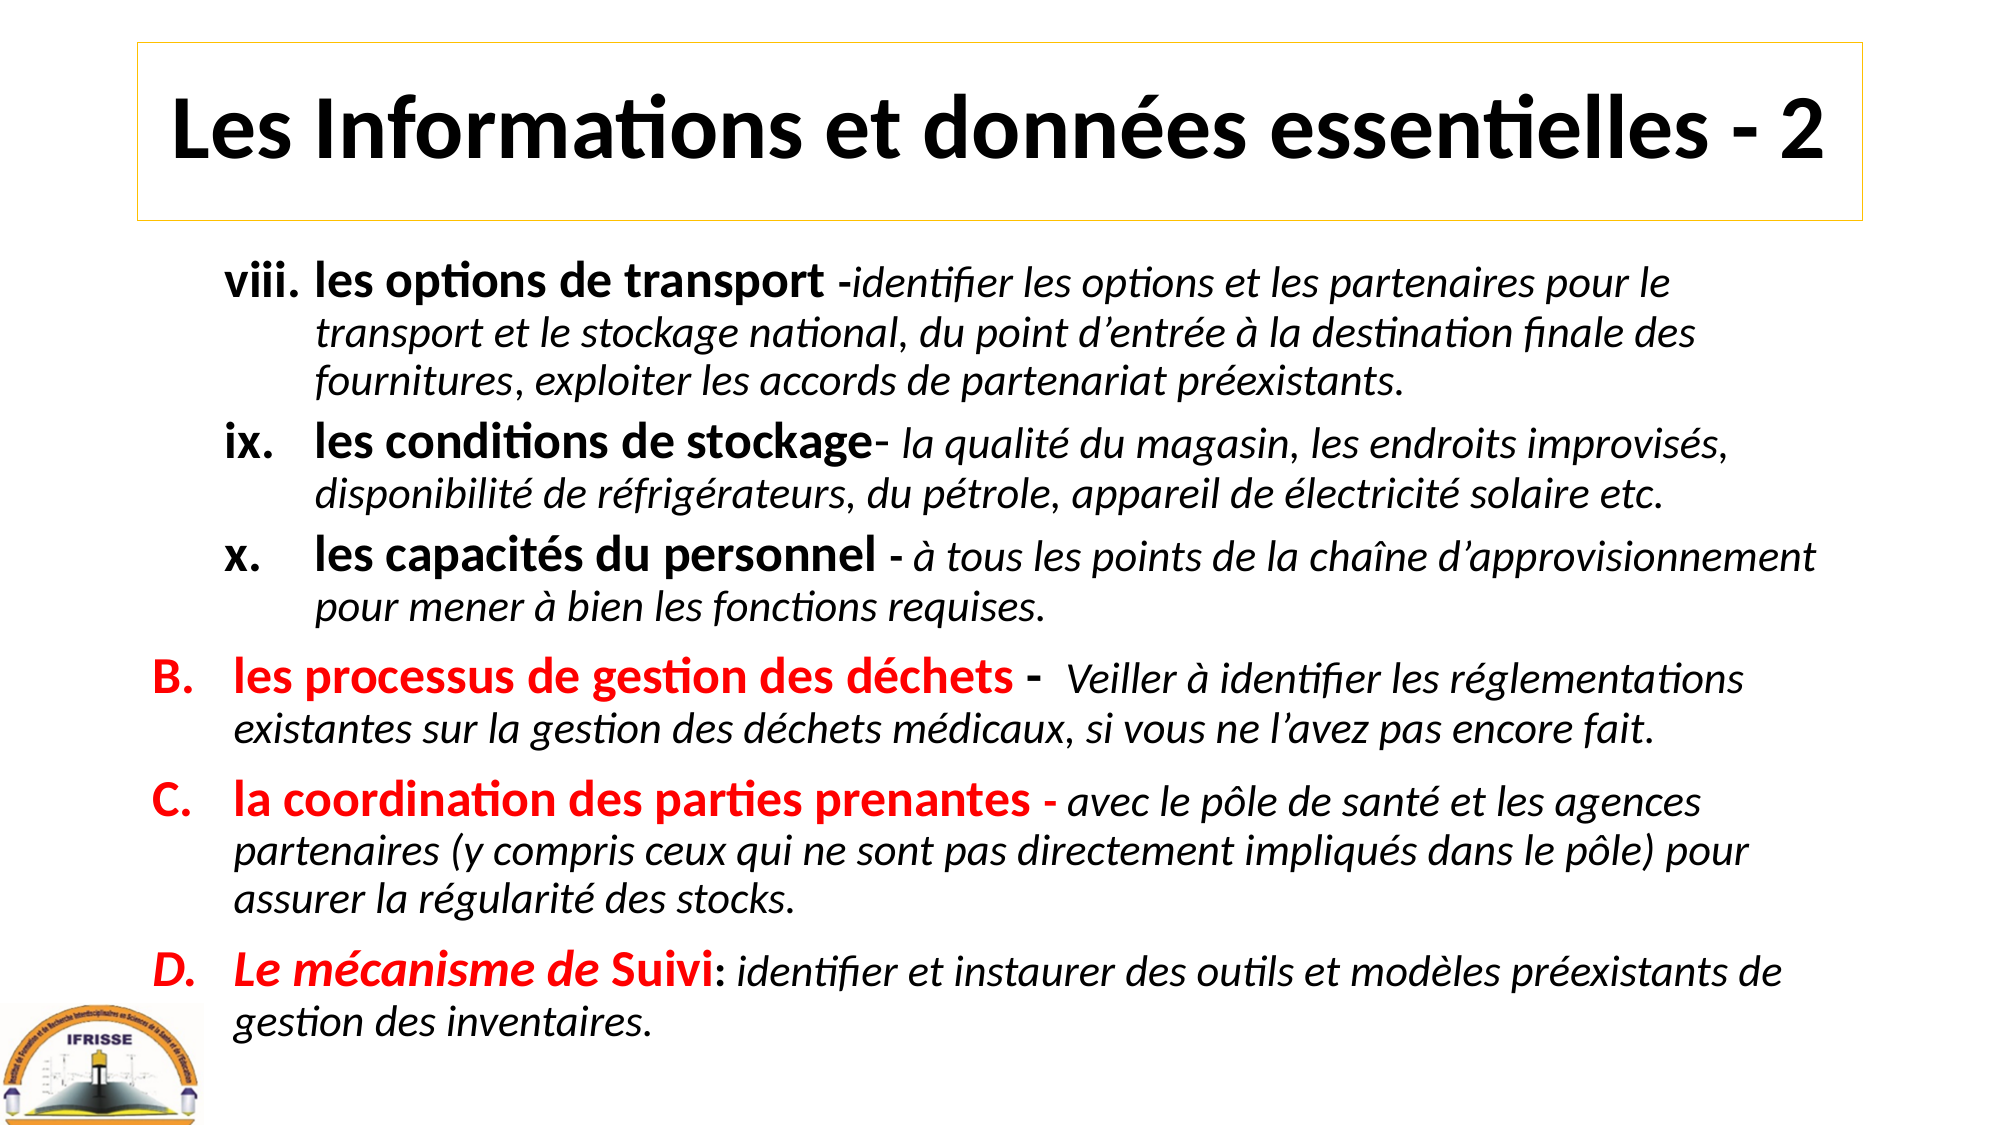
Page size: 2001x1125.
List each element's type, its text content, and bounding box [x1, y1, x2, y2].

text_box Les Informations et données essentielles - 2 [137, 42, 1863, 221]
picture [0, 1003, 204, 1125]
list les options de transport -identifier les options et les partenaires pour le transport et le stockage national, du point d’entrée à la destination finale des fournitures, exploiter les accords de partenariat préexistants. les conditions de stockage- la qualité du magasin, les endroits improvisés, disponibilité de réfrigérateurs, du pétrole, appareil de électricité solaire etc. les capacités du personnel - à tous les points de la chaîne d’approvisionnement pour mener à bien les fonctions requises. les processus de gestion des déchets - Veiller à identifier les réglementations existantes sur la gestion des déchets médicaux, si vous ne l’avez pas encore fait. la coordination des parties prenantes - avec le pôle de santé et les agences partenaires (y compris ceux qui ne sont pas directement impliqués dans le pôle) pour assurer la régularité des stocks. Le mécanisme de Suivi: identifier et instaurer des outils et modèles préexistants de gestion des inventaires. [137, 245, 1863, 1055]
